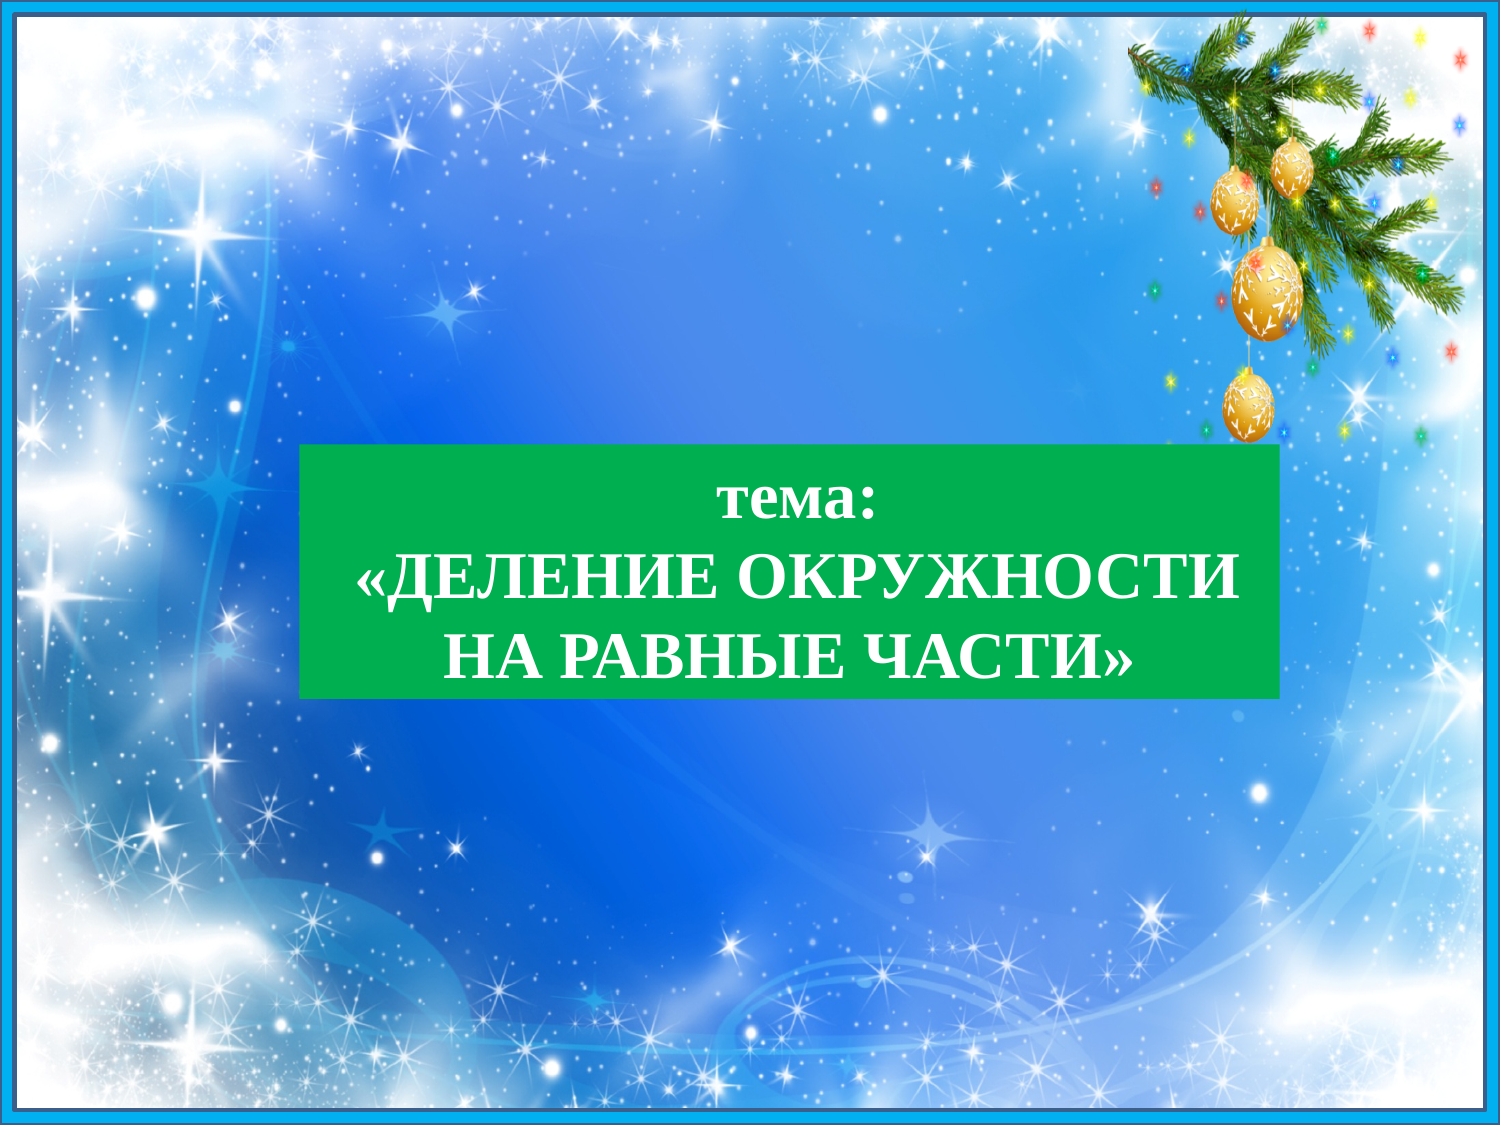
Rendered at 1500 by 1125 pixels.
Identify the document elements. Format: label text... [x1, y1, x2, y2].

text_box тема: «ДЕЛЕНИЕ ОКРУЖНОСТИ НА РАВНЫЕ ЧАСТИ» [299, 444, 1280, 699]
picture [17, 13, 1483, 1108]
